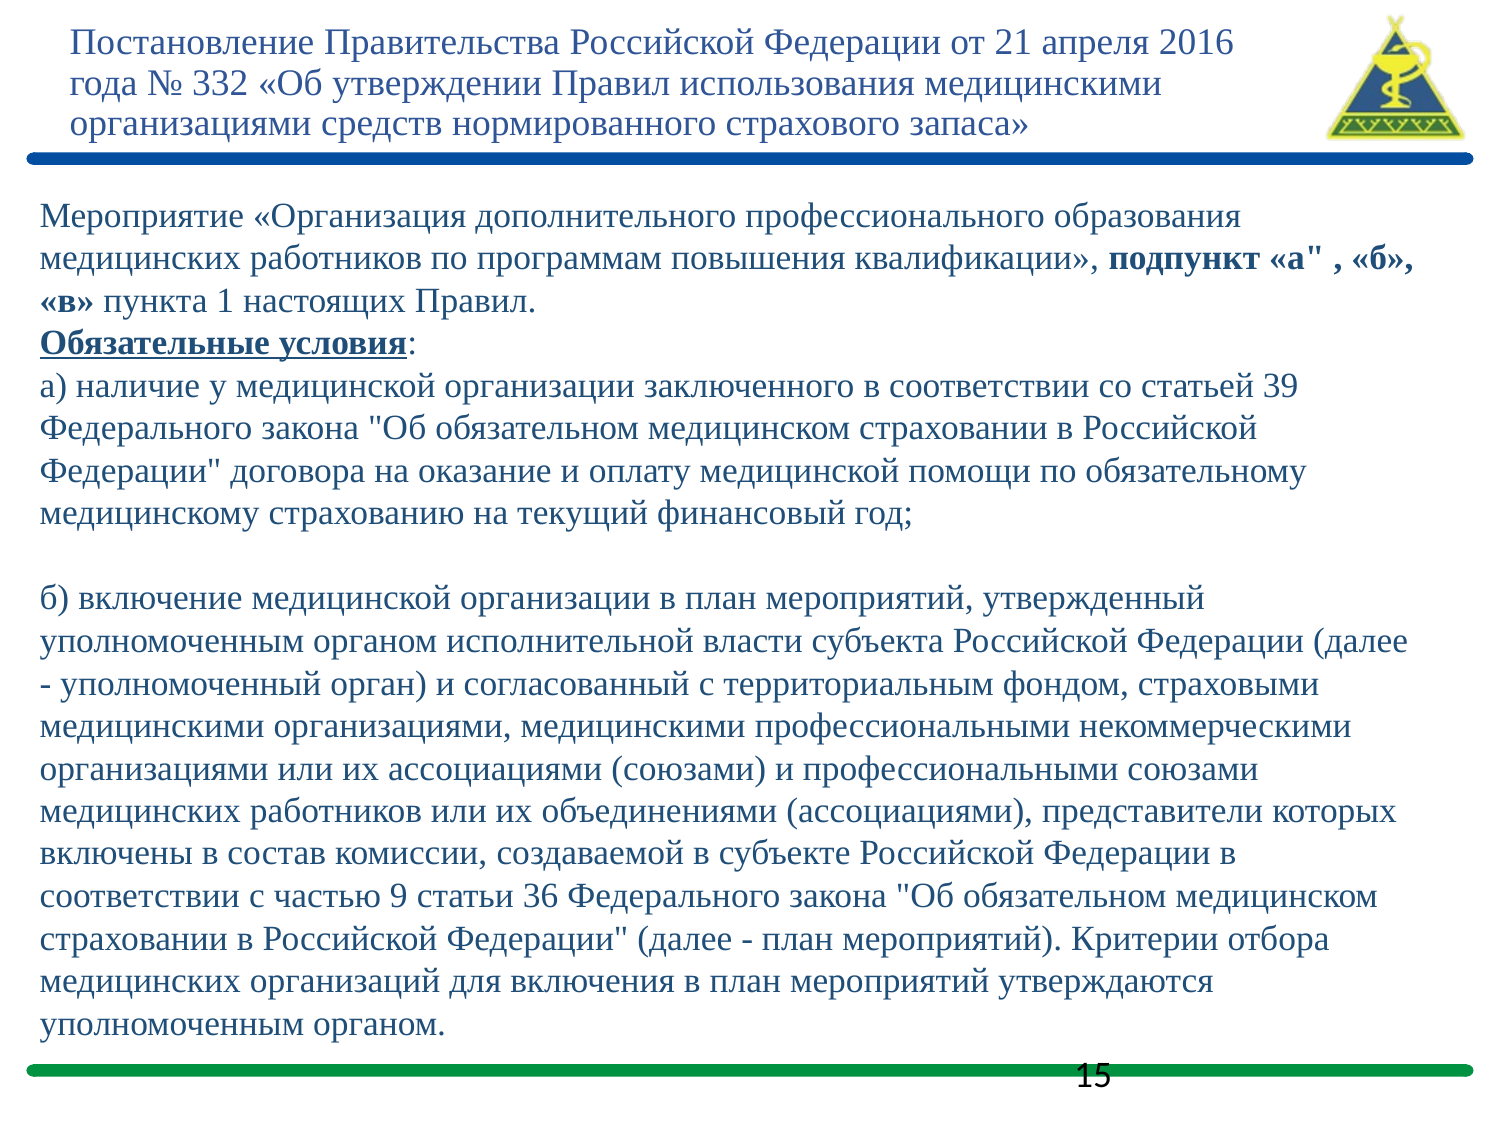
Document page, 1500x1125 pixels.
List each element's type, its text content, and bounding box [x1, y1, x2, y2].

text_box Мероприятие «Организация дополнительного профессионального образования медицинских работников по программам повышения квалификации», подпункт «а" , «б», «в» пункта 1 настоящих Правил. Обязательные условия: а) наличие у медицинской организации заключенного в соответствии со статьей 39 Федерального закона "Об обязательном медицинском страховании в Российской Федерации" договора на оказание и оплату медицинской помощи по обязательному медицинскому страхованию на текущий финансовый год; б) включение медицинской организации в план мероприятий, утвержденный уполномоченным органом исполнительной власти субъекта Российской Федерации (далее - уполномоченный орган) и согласованный с территориальным фондом, страховыми медицинскими организациями, медицинскими профессиональными некоммерческими организациями или их ассоциациями (союзами) и профессиональными союзами медицинских работников или их объединениями (ассоциациями), представители которых включены в состав комиссии, создаваемой в субъекте Российской Федерации в соответствии с частью 9 статьи 36 Федерального закона "Об обязательном медицинском страховании в Российской Федерации" (далее - план мероприятий). Критерии отбора медицинских организаций для включения в план мероприятий утверждаются уполномоченным органом. [24, 184, 1431, 1050]
slide_number 15 [1059, 1050, 1397, 1103]
picture [1323, 14, 1466, 143]
title Постановление Правительства Российской Федерации от 21 апреля 2016 года № 332 «Об утверждении Правил использования медицинскими организациями средств нормированного страхового запаса» [54, 19, 1324, 184]
